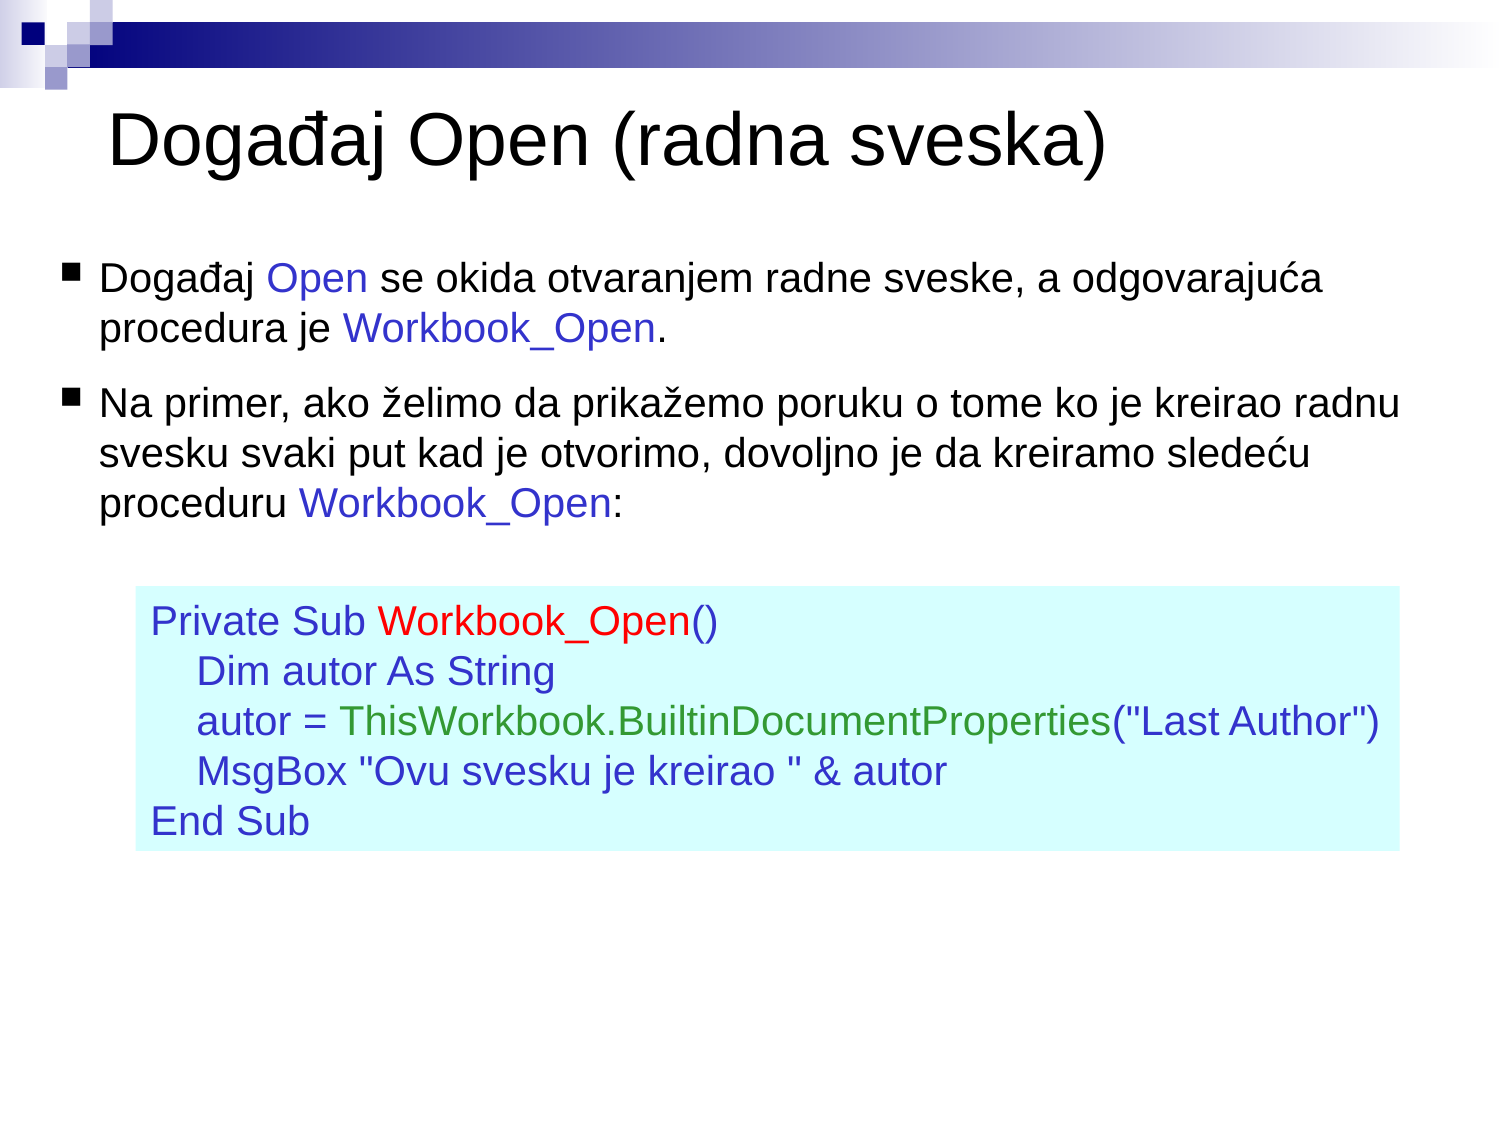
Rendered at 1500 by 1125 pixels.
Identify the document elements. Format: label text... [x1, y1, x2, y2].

title Događaj Open (radna sveska) [92, 75, 1125, 197]
text_box Događaj Open se okida otvaranjem radne sveske, a odgovarajuća procedura je Workbook_Open. Na primer, ako želimo da prikažemo poruku o tome ko je kreirao radnu svesku svaki put kad je otvorimo, dovoljno je da kreiramo sledeću proceduru Workbook_Open: [50, 243, 1453, 728]
text_box Private Sub Workbook_Open() Dim autor As String autor = ThisWorkbook.BuiltinDocumentProperties("Last Author") MsgBox "Ovu svesku je kreirao " & autor End Sub [135, 586, 1400, 851]
